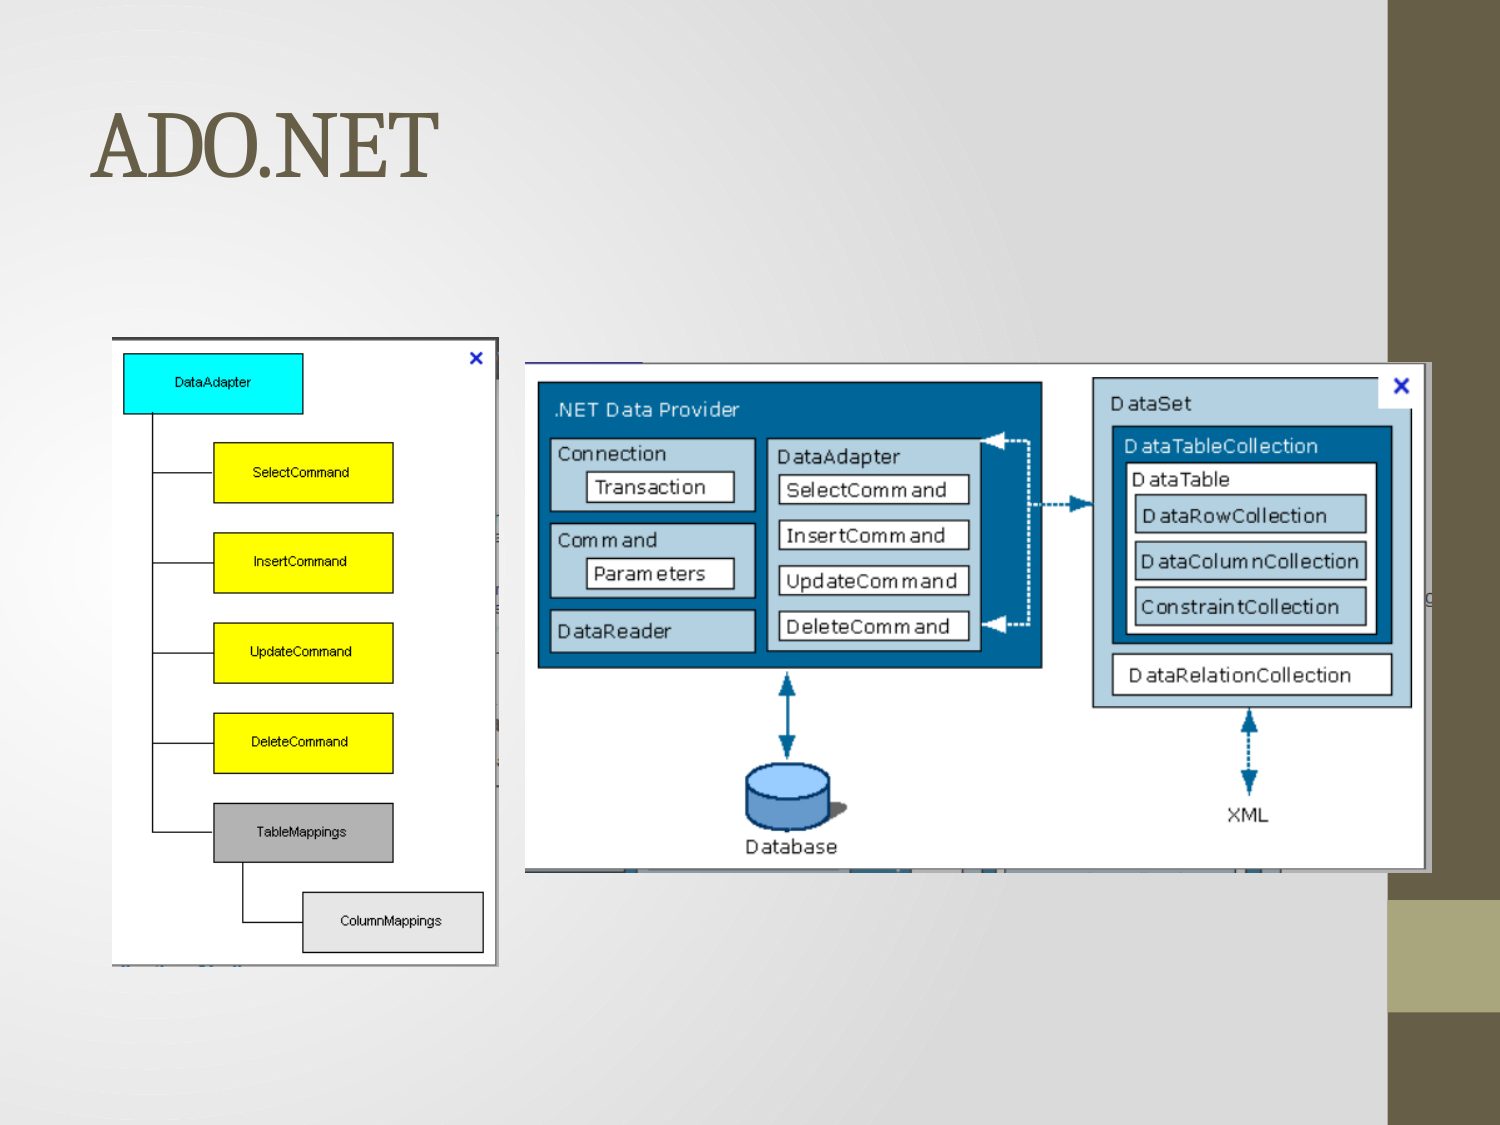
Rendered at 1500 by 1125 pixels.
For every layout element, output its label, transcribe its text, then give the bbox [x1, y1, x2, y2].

picture [524, 361, 1432, 874]
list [111, 336, 500, 967]
title ADO.NET [75, 45, 1325, 233]
